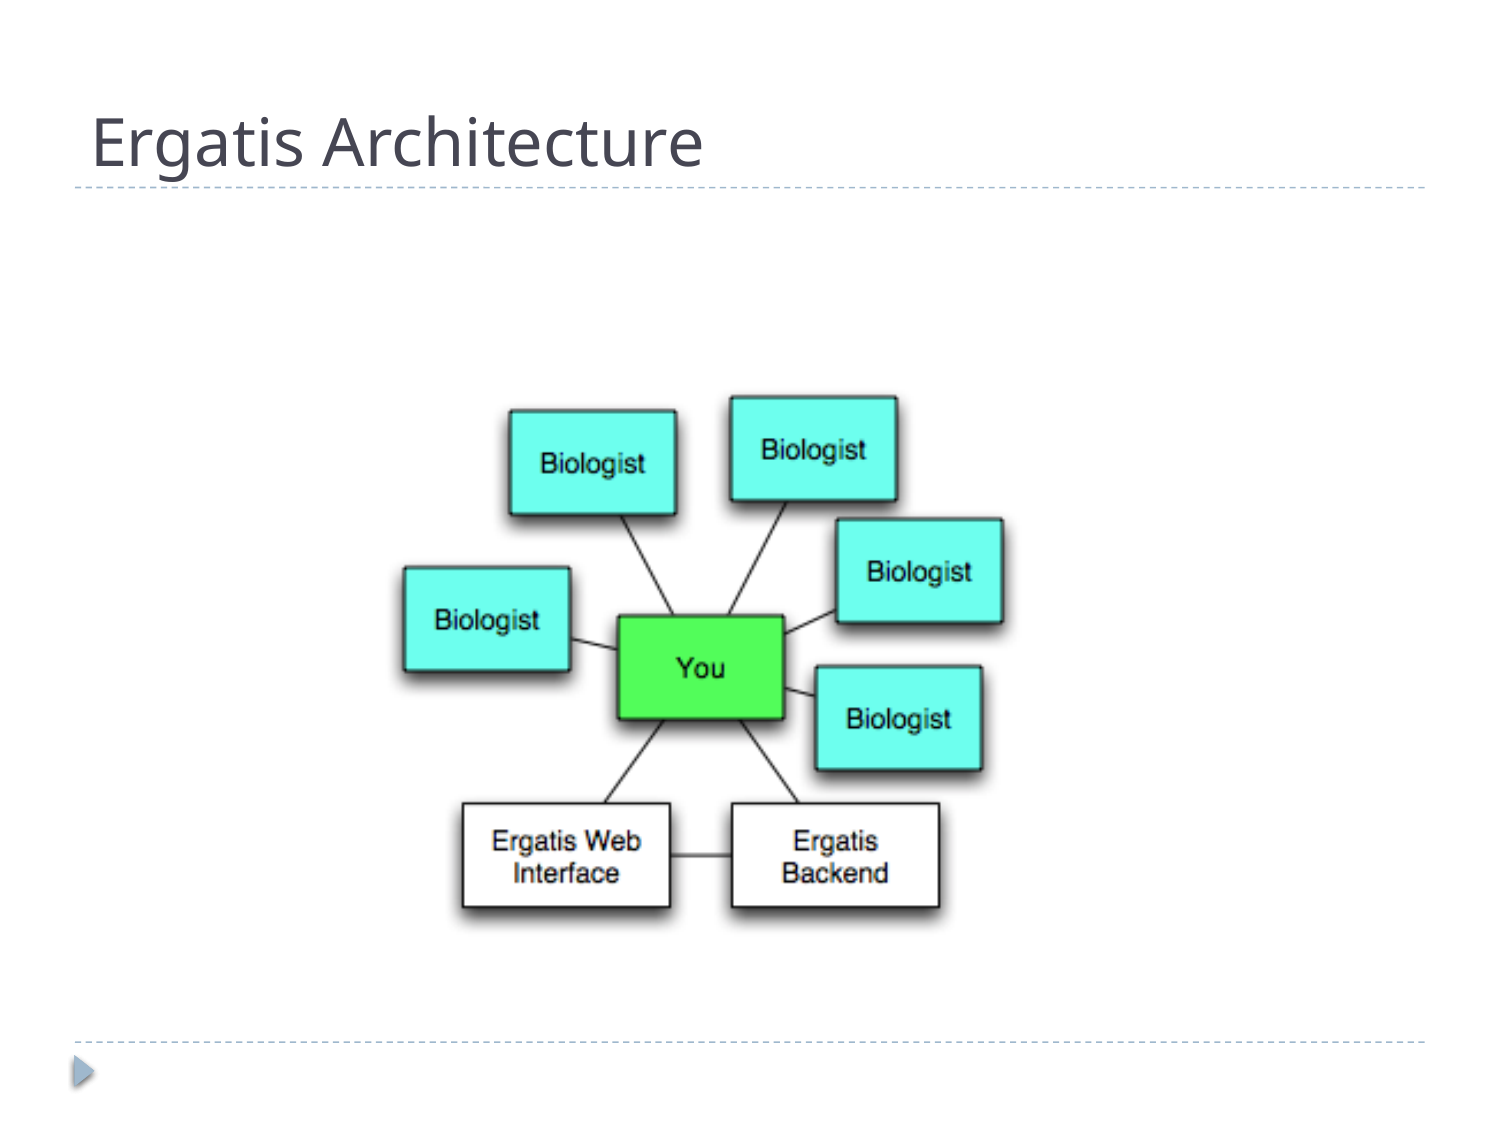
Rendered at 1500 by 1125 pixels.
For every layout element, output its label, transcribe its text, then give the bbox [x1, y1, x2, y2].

picture [370, 262, 1049, 1063]
title Ergatis Architecture [74, 37, 1426, 188]
